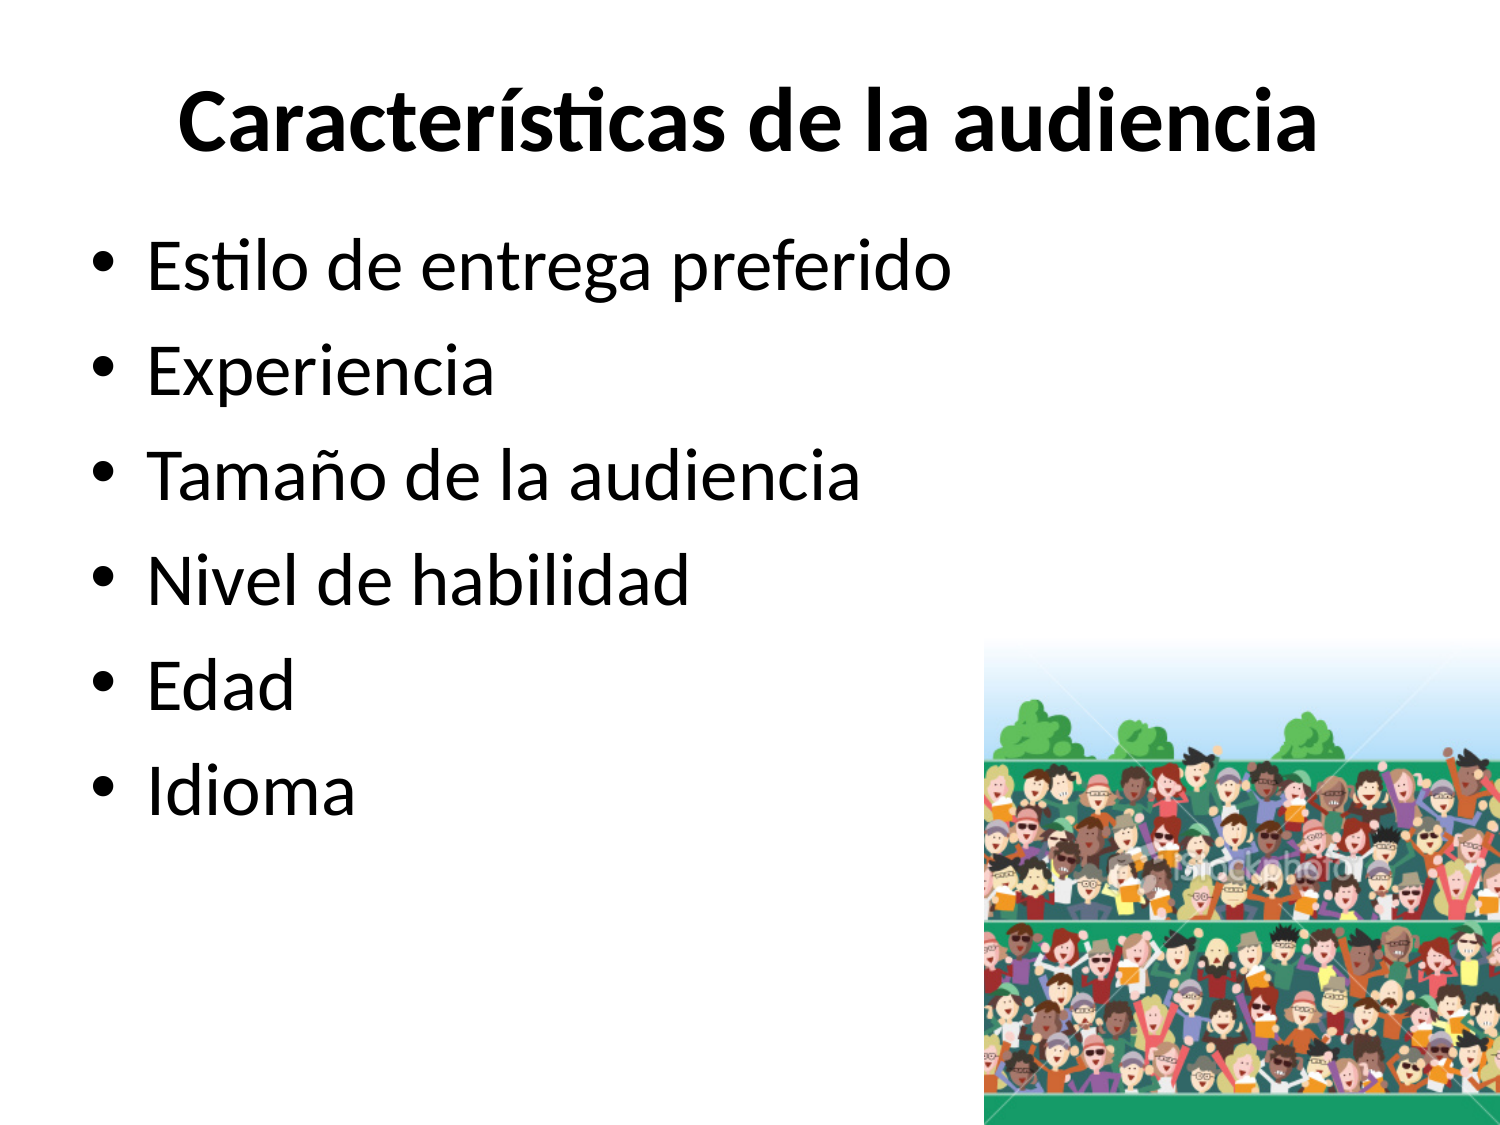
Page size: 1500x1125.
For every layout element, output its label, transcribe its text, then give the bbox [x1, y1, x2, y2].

title Características de la audiencia [74, 44, 1426, 185]
list Estilo de entrega preferido Experiencia Tamaño de la audiencia Nivel de habilidad Edad Idioma [74, 207, 1426, 1006]
picture [984, 609, 1500, 1125]
